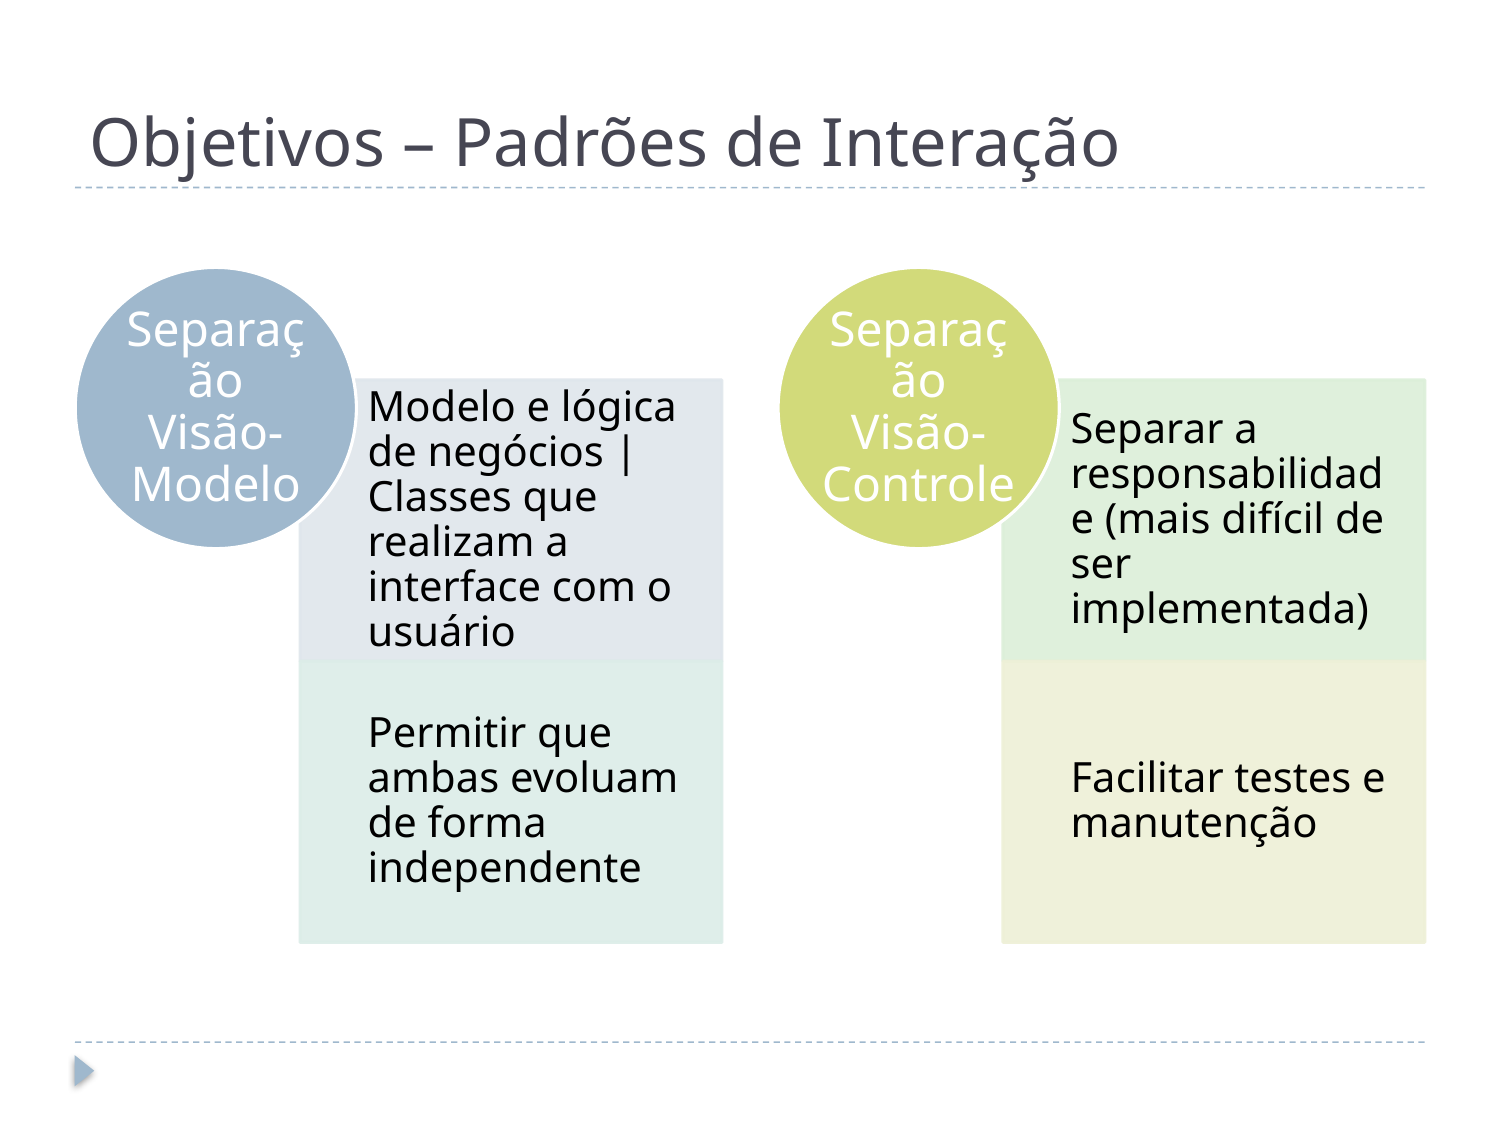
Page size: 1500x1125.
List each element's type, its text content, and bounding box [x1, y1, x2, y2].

title Objetivos – Padrões de Interação [75, 24, 1425, 188]
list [74, 199, 1426, 1011]
